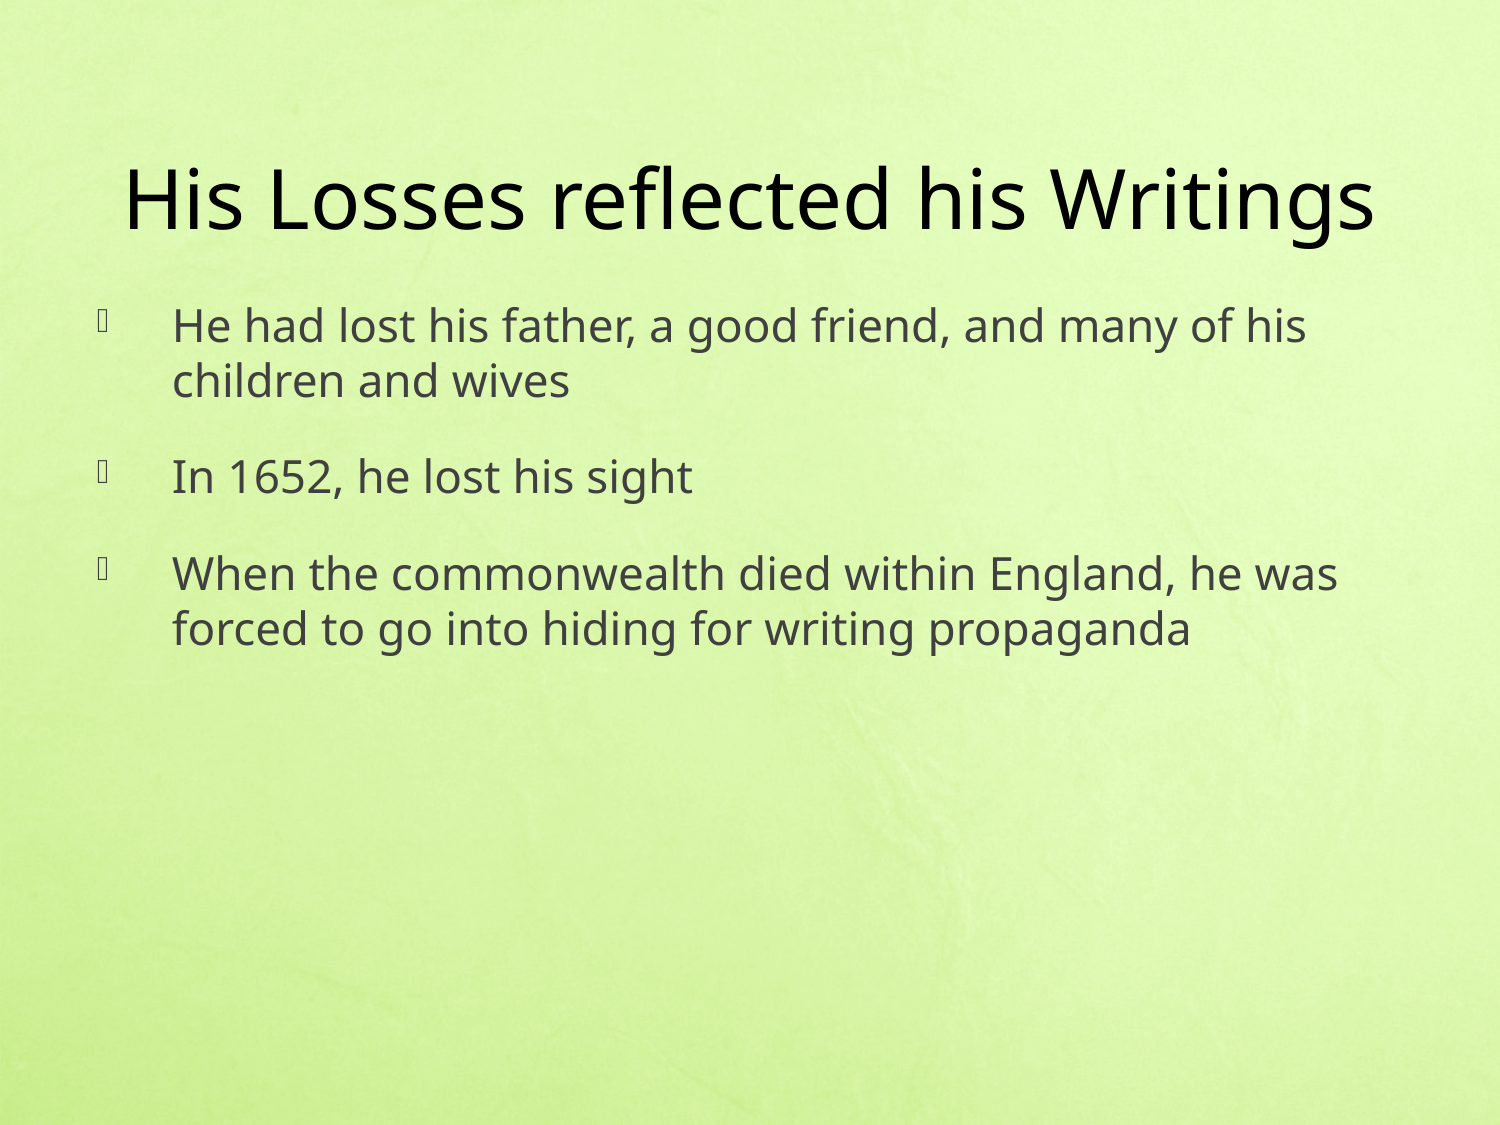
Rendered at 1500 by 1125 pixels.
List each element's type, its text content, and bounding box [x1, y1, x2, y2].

list He had lost his father, a good friend, and many of his children and wives In 1652, he lost his sight When the commonwealth died within England, he was forced to go into hiding for writing propaganda [81, 288, 1419, 1005]
title His Losses reflected his Writings [81, 15, 1419, 254]
